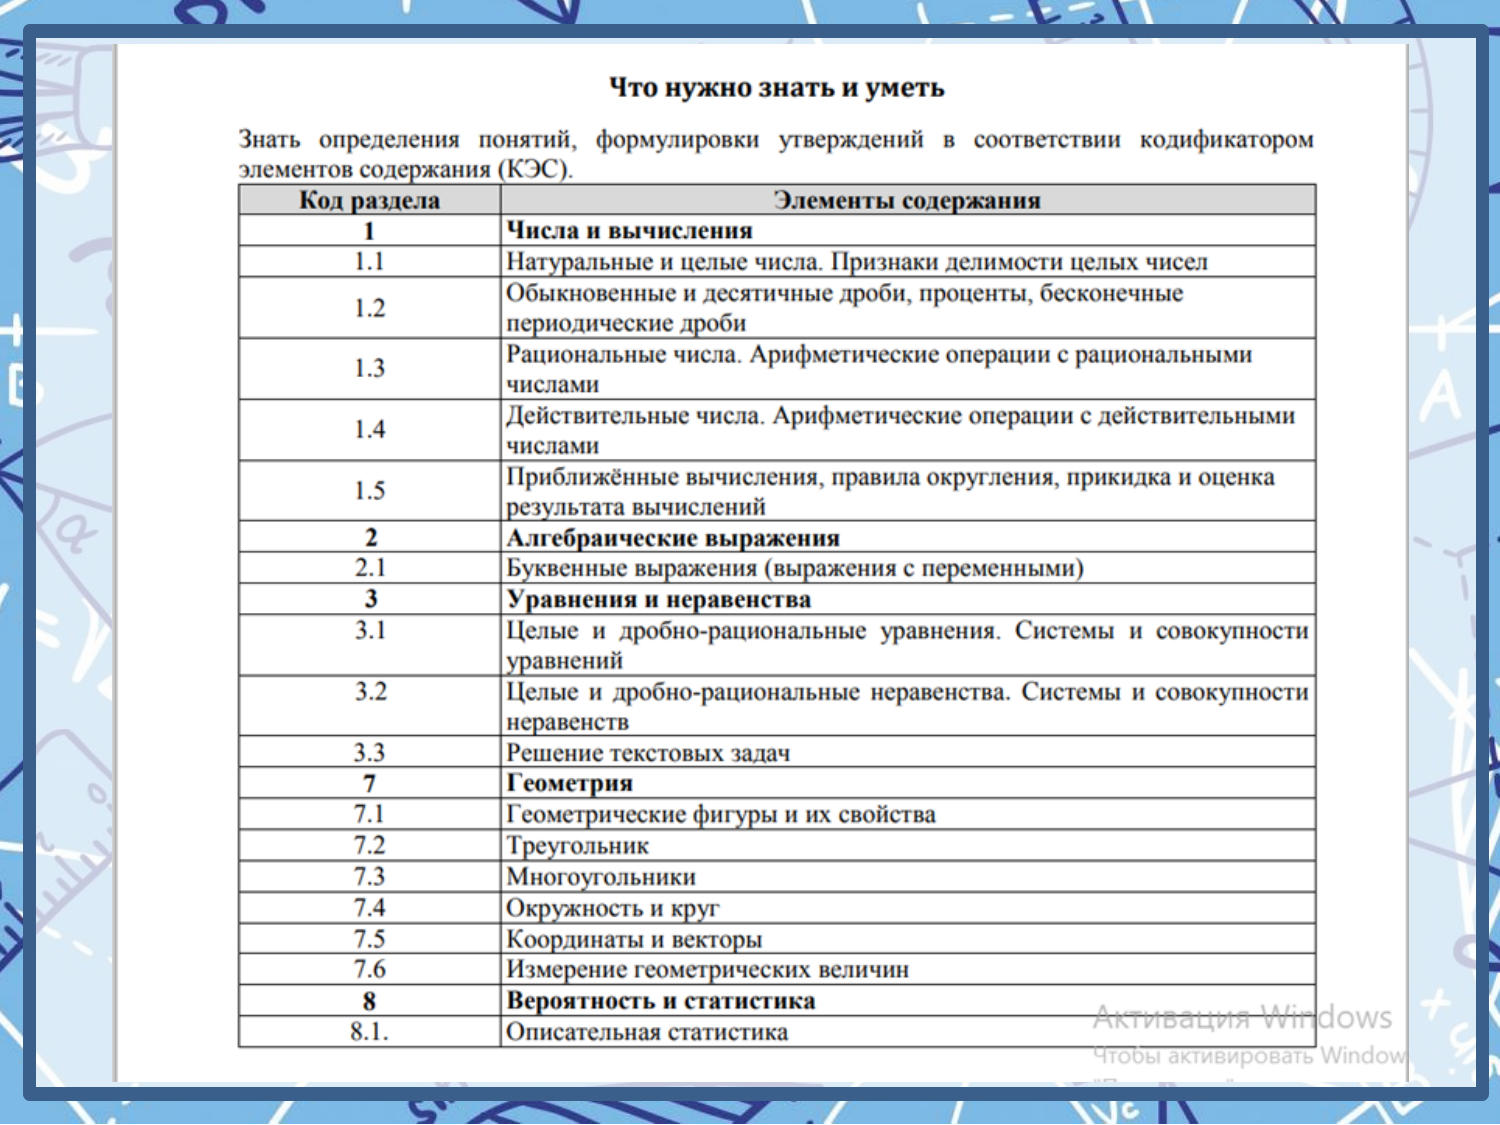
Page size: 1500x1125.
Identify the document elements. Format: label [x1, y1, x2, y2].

picture [0, 0, 1500, 1124]
list [111, 44, 1409, 1083]
